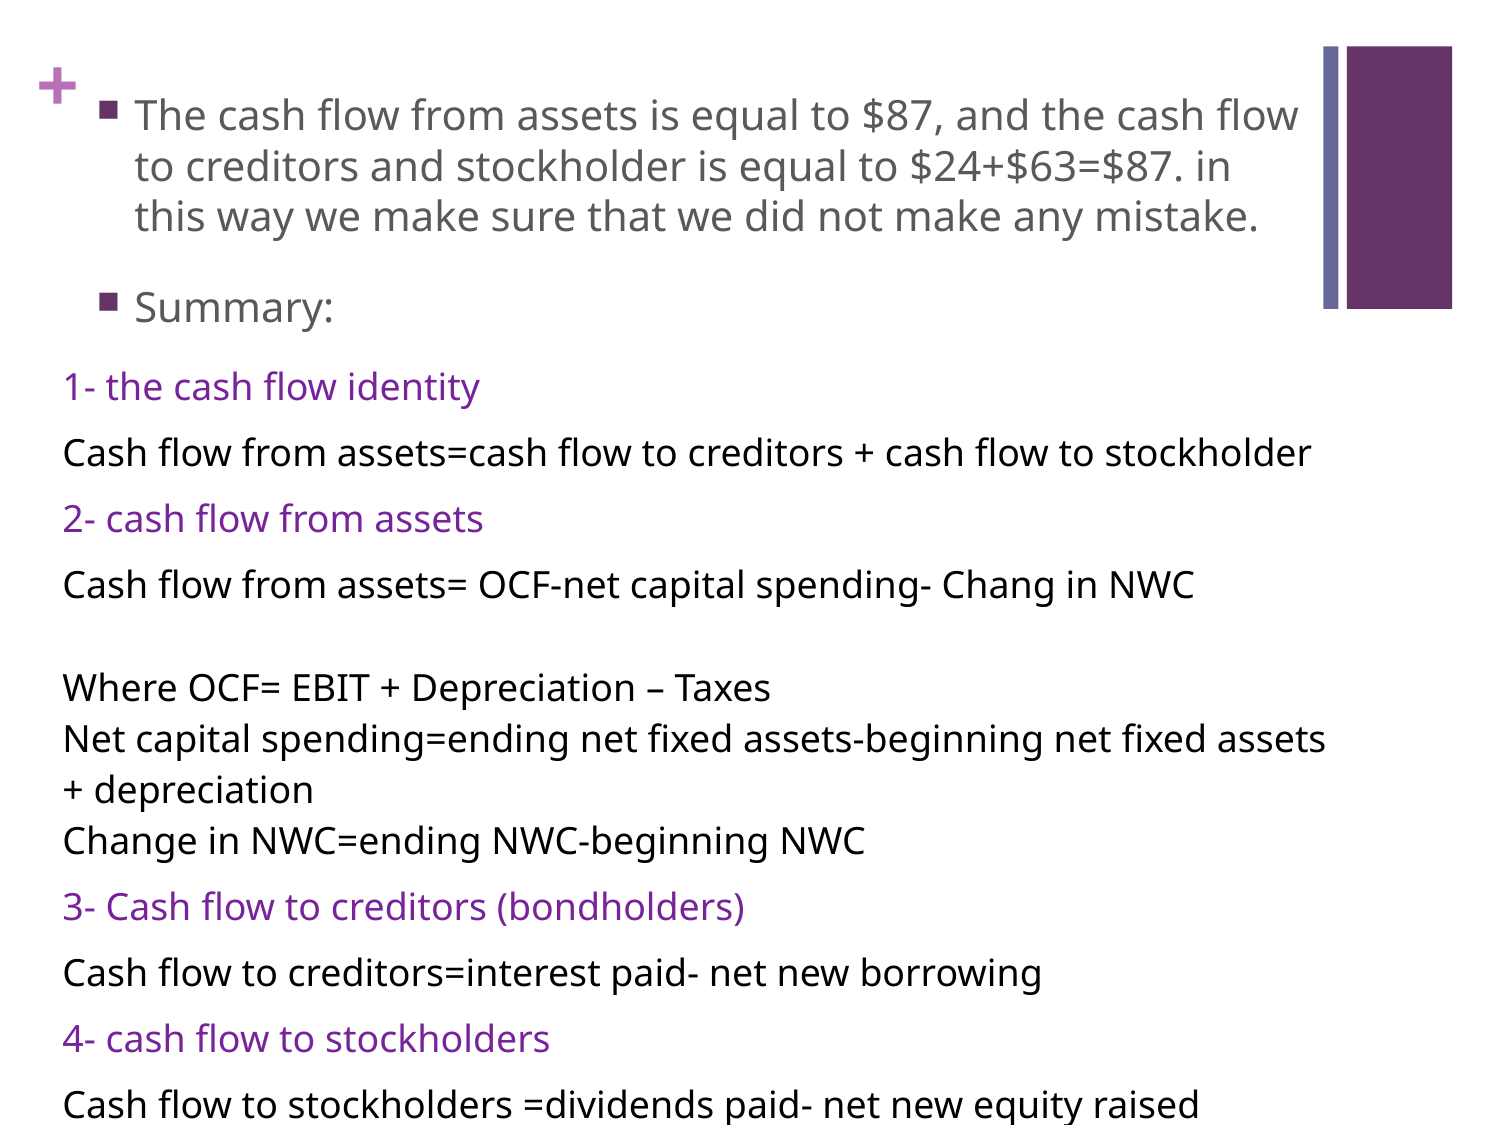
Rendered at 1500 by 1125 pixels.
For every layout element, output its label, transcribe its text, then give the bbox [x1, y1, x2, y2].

table_cell Cash flow from assets=cash flow to creditors + cash flow to stockholder [47, 419, 1353, 485]
list The cash flow from assets is equal to $87, and the cash flow to creditors and stockholder is equal to $24+$63=$87. in this way we make sure that we did not make any mistake. Summary: [81, 81, 1322, 353]
table_cell Cash flow from assets= OCF-net capital spending- Chang in NWC Where OCF= EBIT + Depreciation – Taxes Net capital spending=ending net fixed assets-beginning net fixed assets + depreciation Change in NWC=ending NWC-beginning NWC [47, 552, 1353, 873]
table_cell 4- cash flow to stockholders [47, 1005, 1353, 1071]
table_cell 2- cash flow from assets [47, 485, 1353, 552]
table_header 1- the cash flow identity [47, 353, 1353, 419]
table_cell 3- Cash flow to creditors (bondholders) [47, 873, 1353, 939]
table_cell Cash flow to creditors=interest paid- net new borrowing [47, 939, 1353, 1005]
table_cell Cash flow to stockholders =dividends paid- net new equity raised [47, 1071, 1353, 1125]
